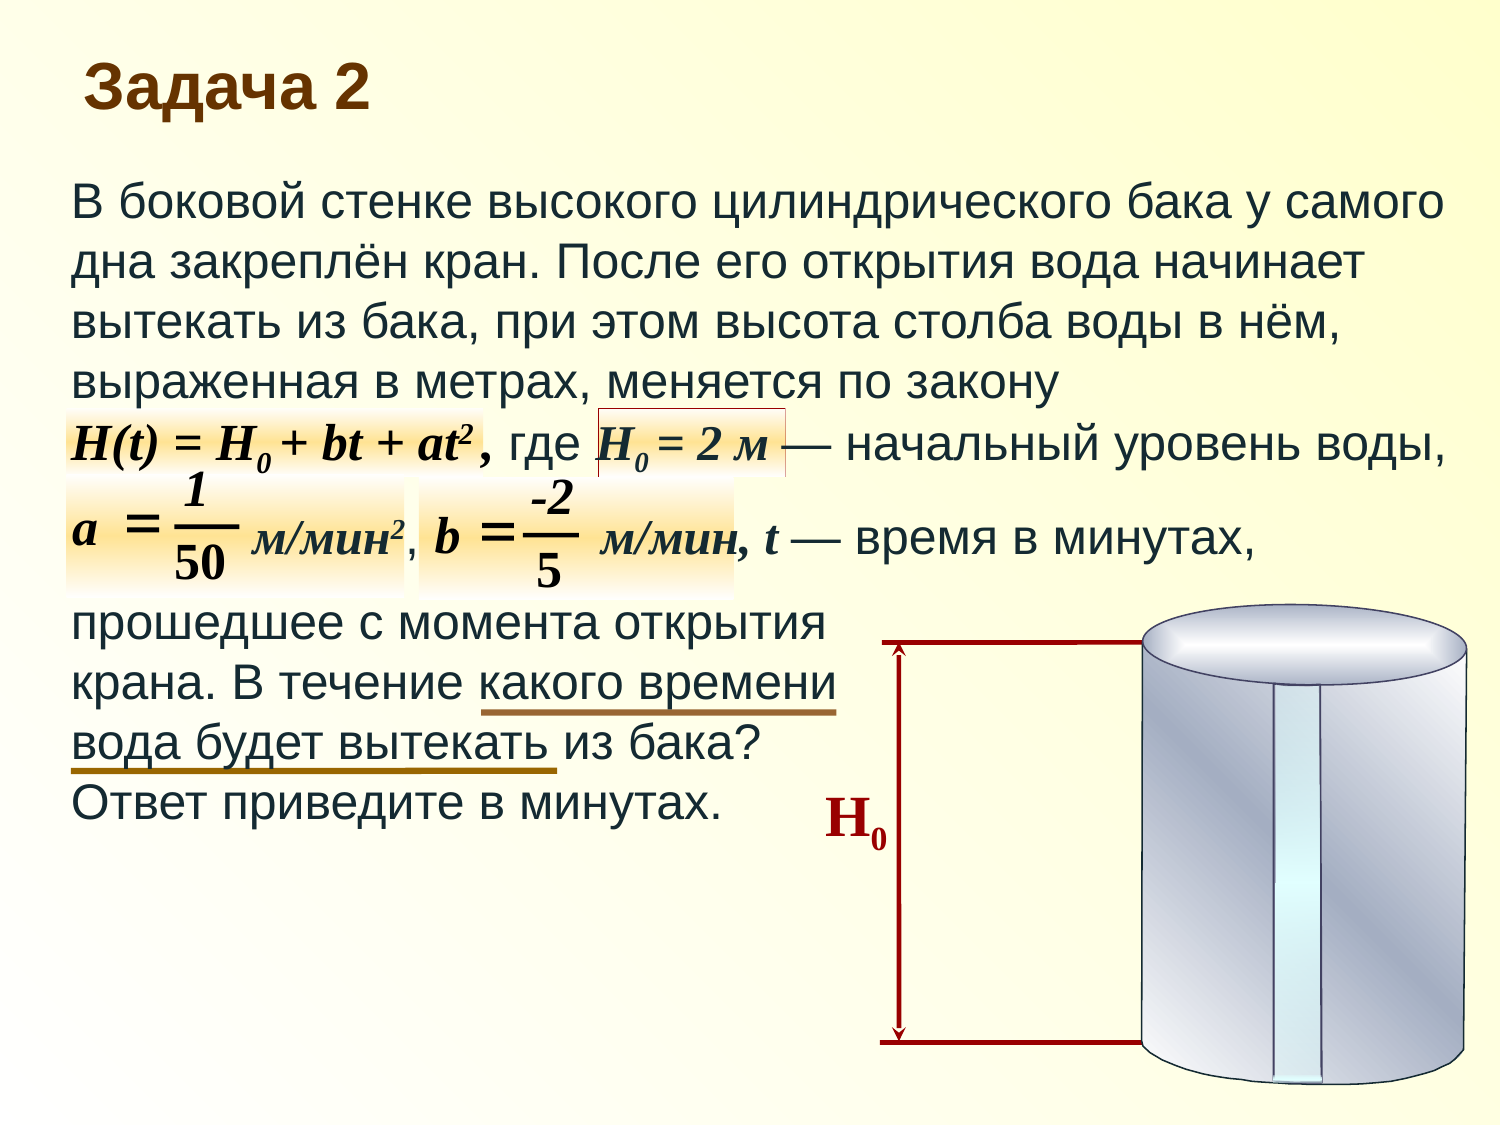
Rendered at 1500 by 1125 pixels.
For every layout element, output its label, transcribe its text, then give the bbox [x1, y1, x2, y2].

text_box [810, 846, 1136, 1043]
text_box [1141, 846, 1467, 1085]
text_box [70, 160, 1474, 838]
text_box Задача 2 [69, 35, 387, 130]
